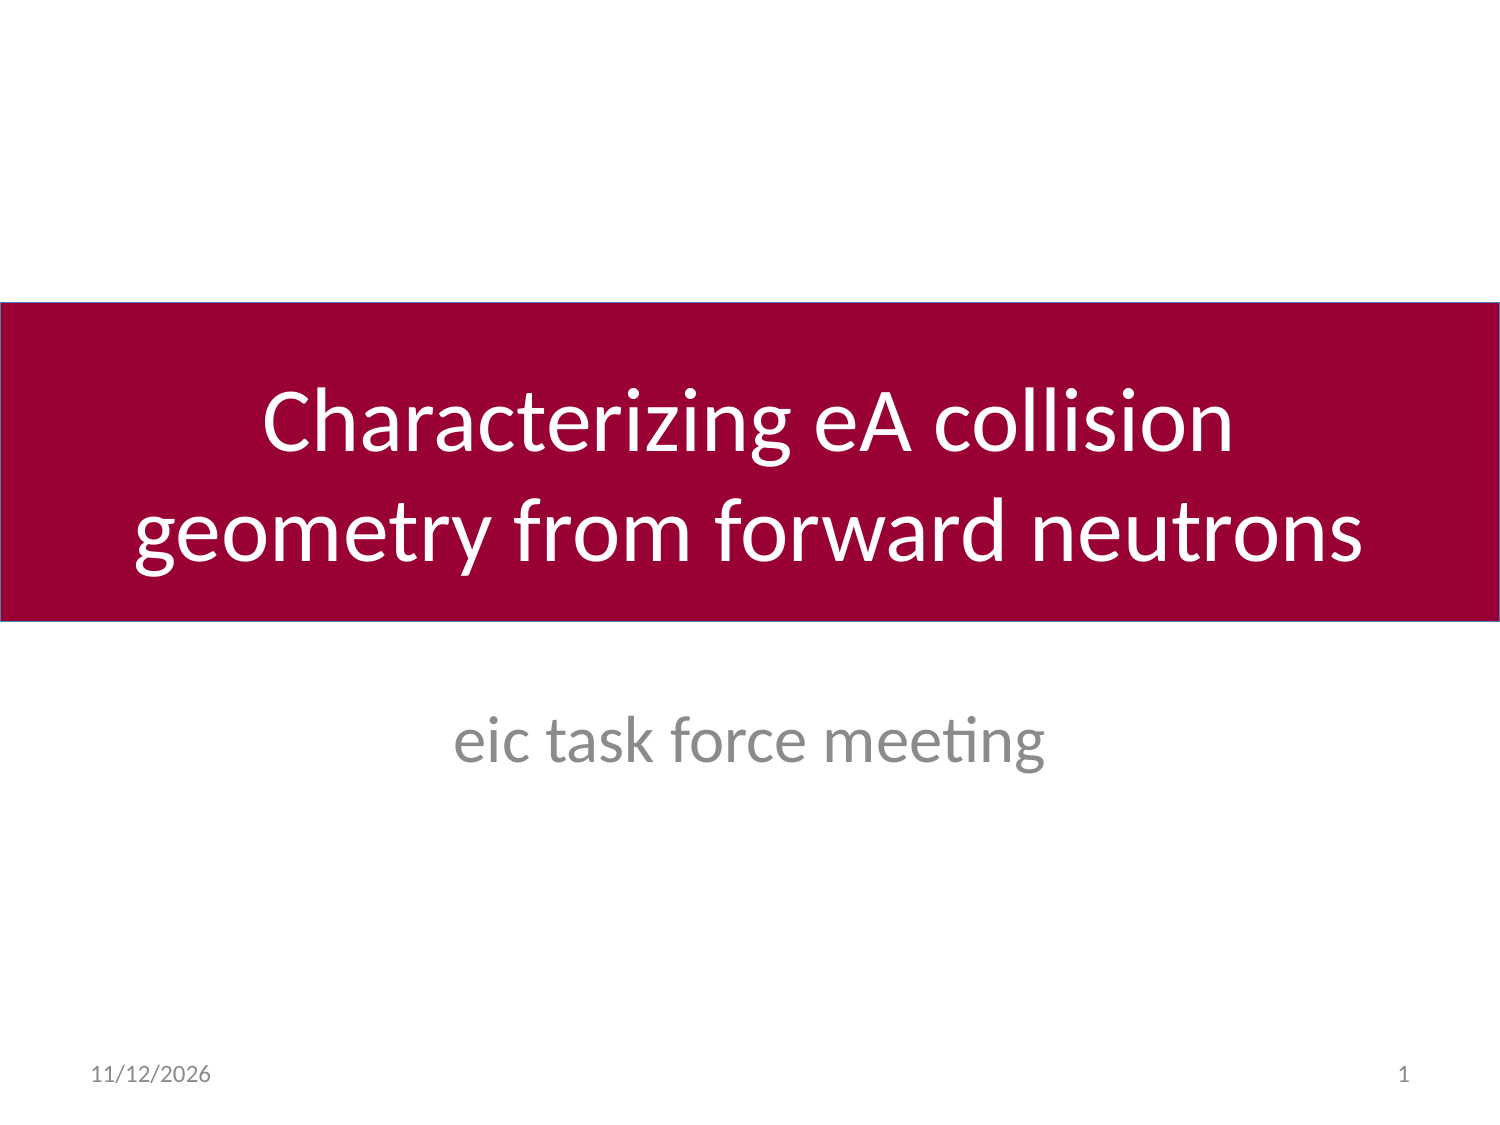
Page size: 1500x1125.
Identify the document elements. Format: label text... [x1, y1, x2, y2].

subtitle eic task force meeting [225, 688, 1275, 976]
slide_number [75, 1042, 425, 1103]
slide_number 1 [1074, 1042, 1425, 1103]
text_box [0, 302, 1500, 622]
title Characterizing eA collision geometry from forward neutrons [112, 349, 1388, 591]
